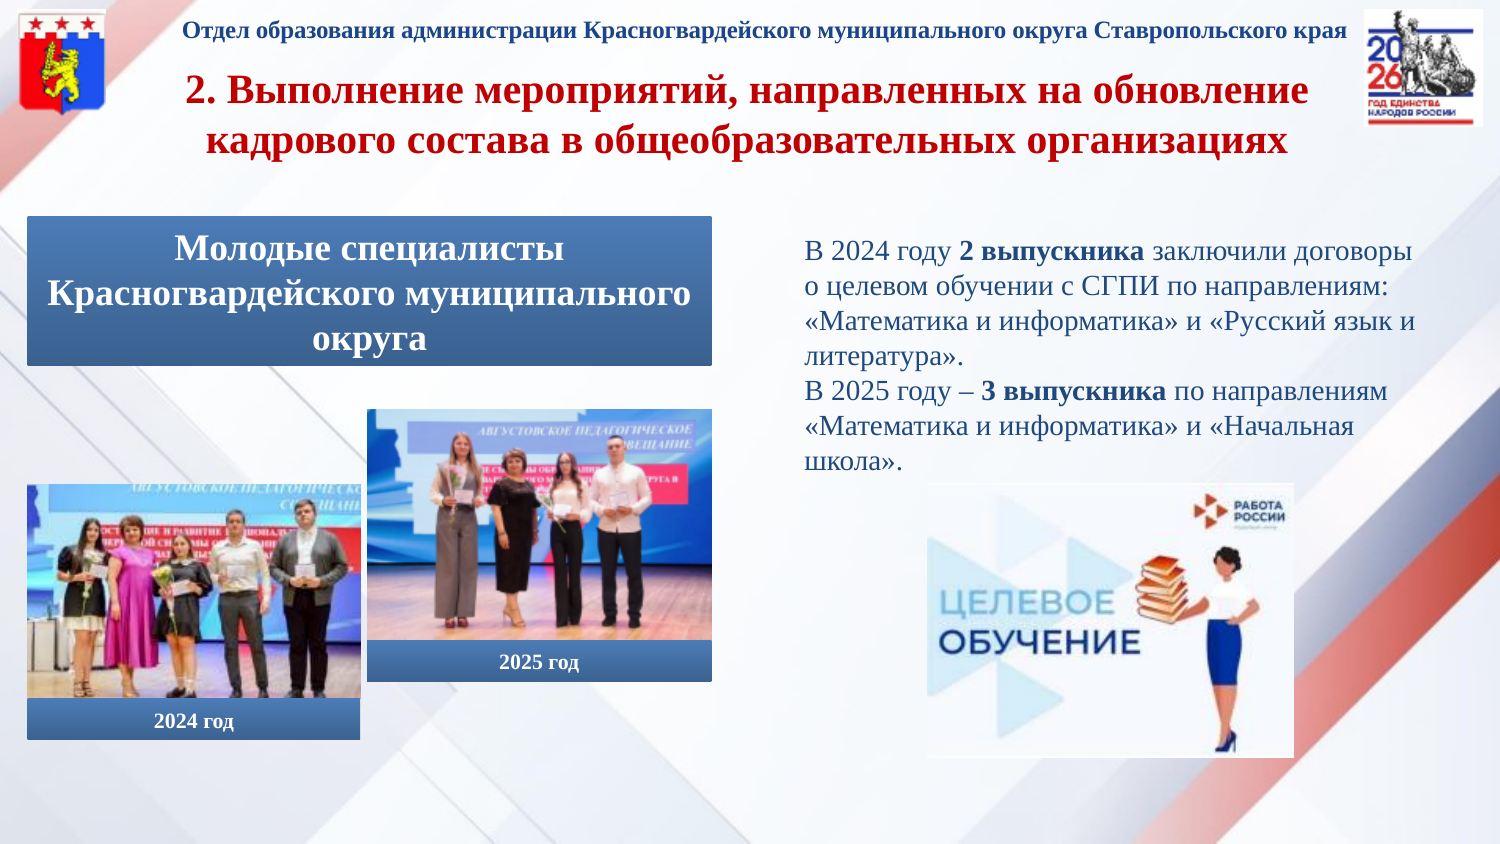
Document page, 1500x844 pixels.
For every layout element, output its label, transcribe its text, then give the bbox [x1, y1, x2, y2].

picture [0, 0, 1500, 844]
text_box Молодые специалисты Красногвардейского муниципального округа [27, 216, 712, 366]
text_box 2025 год [367, 642, 712, 682]
text_box 2024 год [27, 700, 361, 740]
text_box Отдел образования администрации Красногвардейского муниципального округа Ставропольского края [122, 11, 1363, 54]
text_box 2. Выполнение мероприятий, направленных на обновление кадрового состава в общеобразовательных организациях [115, 54, 1380, 170]
text_box В 2024 году 2 выпускника заключили договоры о целевом обучении с СГПИ по направлениям: «Математика и информатика» и «Русский язык и литература». В 2025 году – 3 выпускника по направлениям «Математика и информатика» и «Начальная школа». [789, 223, 1447, 484]
